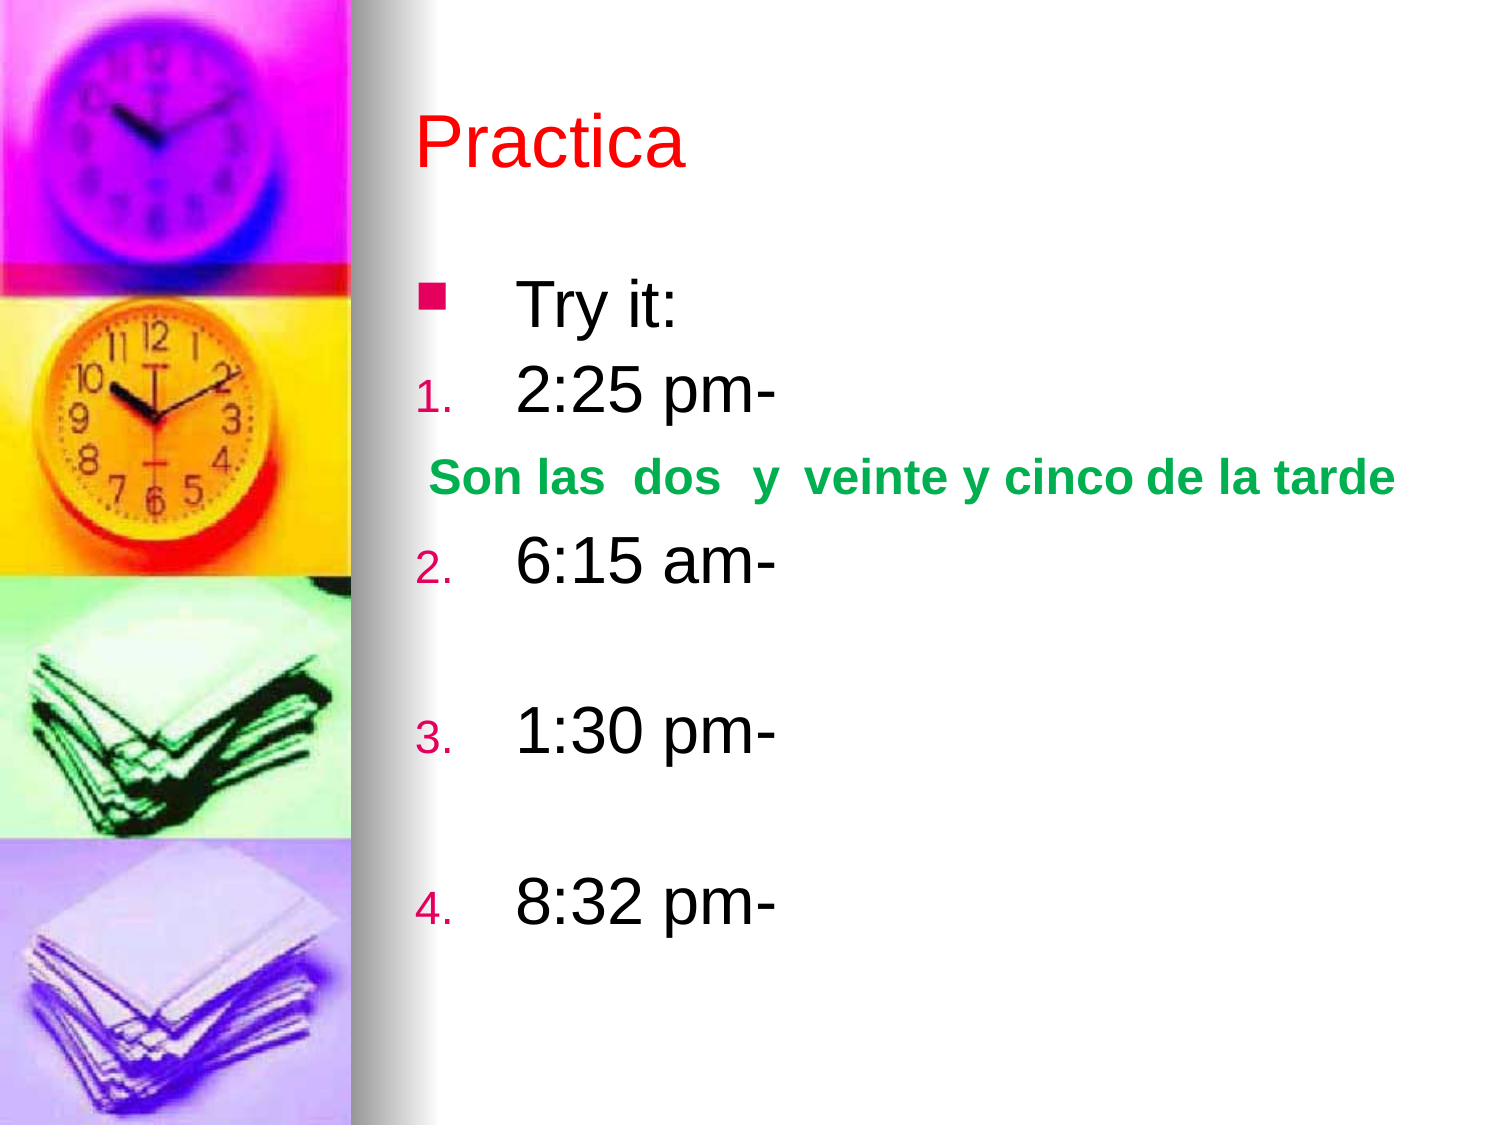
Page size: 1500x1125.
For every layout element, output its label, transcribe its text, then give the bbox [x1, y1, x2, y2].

text_box y [737, 437, 796, 513]
picture [0, 0, 351, 1125]
text_box dos [618, 437, 737, 513]
title Practica [399, 37, 1450, 238]
text_box veinte y cinco [789, 436, 1131, 512]
list Try it: 2:25 pm- 6:15 am- 1:30 pm- 8:32 pm- [399, 262, 1450, 1000]
text_box Son las [413, 437, 618, 513]
text_box de la tarde [1131, 436, 1412, 512]
